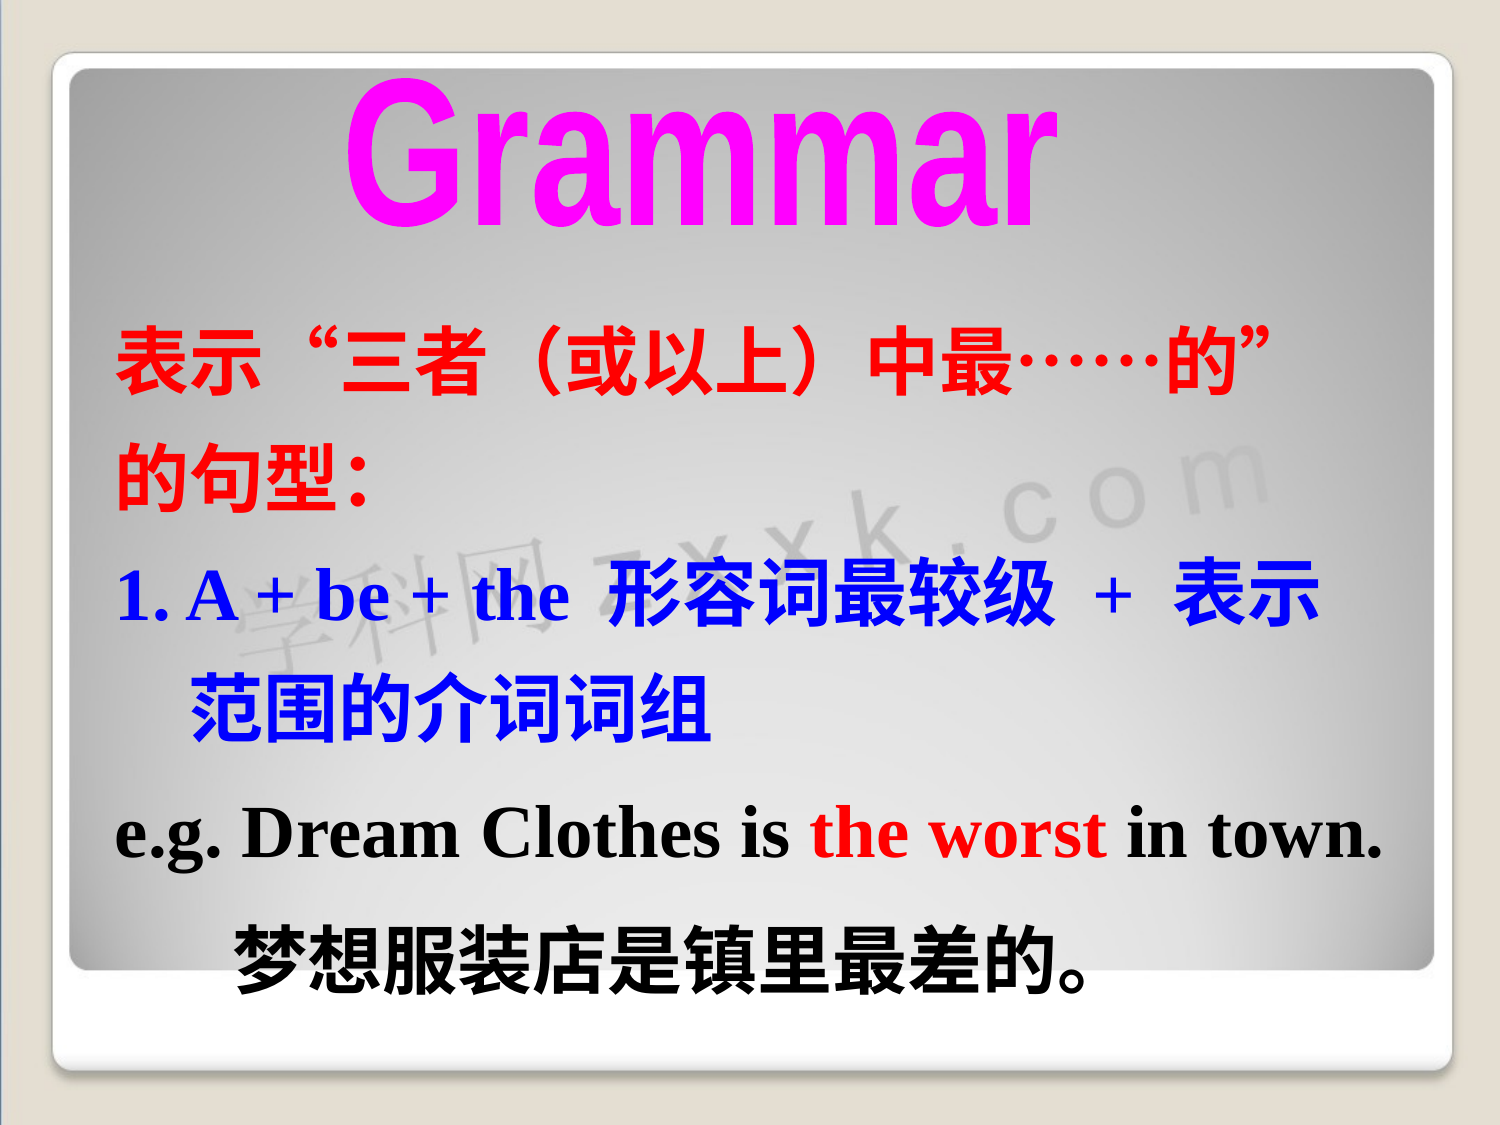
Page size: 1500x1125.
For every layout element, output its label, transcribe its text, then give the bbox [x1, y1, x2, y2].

picture [0, 0, 1500, 1125]
text_box 1. A + be + the 形容词最较级 + 表示范围的介词词组 [100, 510, 1365, 760]
text_box 表示“三者（或以上）中最……的”的句型： [100, 292, 1347, 516]
text_box 梦想服装店是镇里最差的。 [218, 906, 1258, 1011]
text_box e.g. Dream Clothes is the worst in town. [100, 774, 1447, 880]
